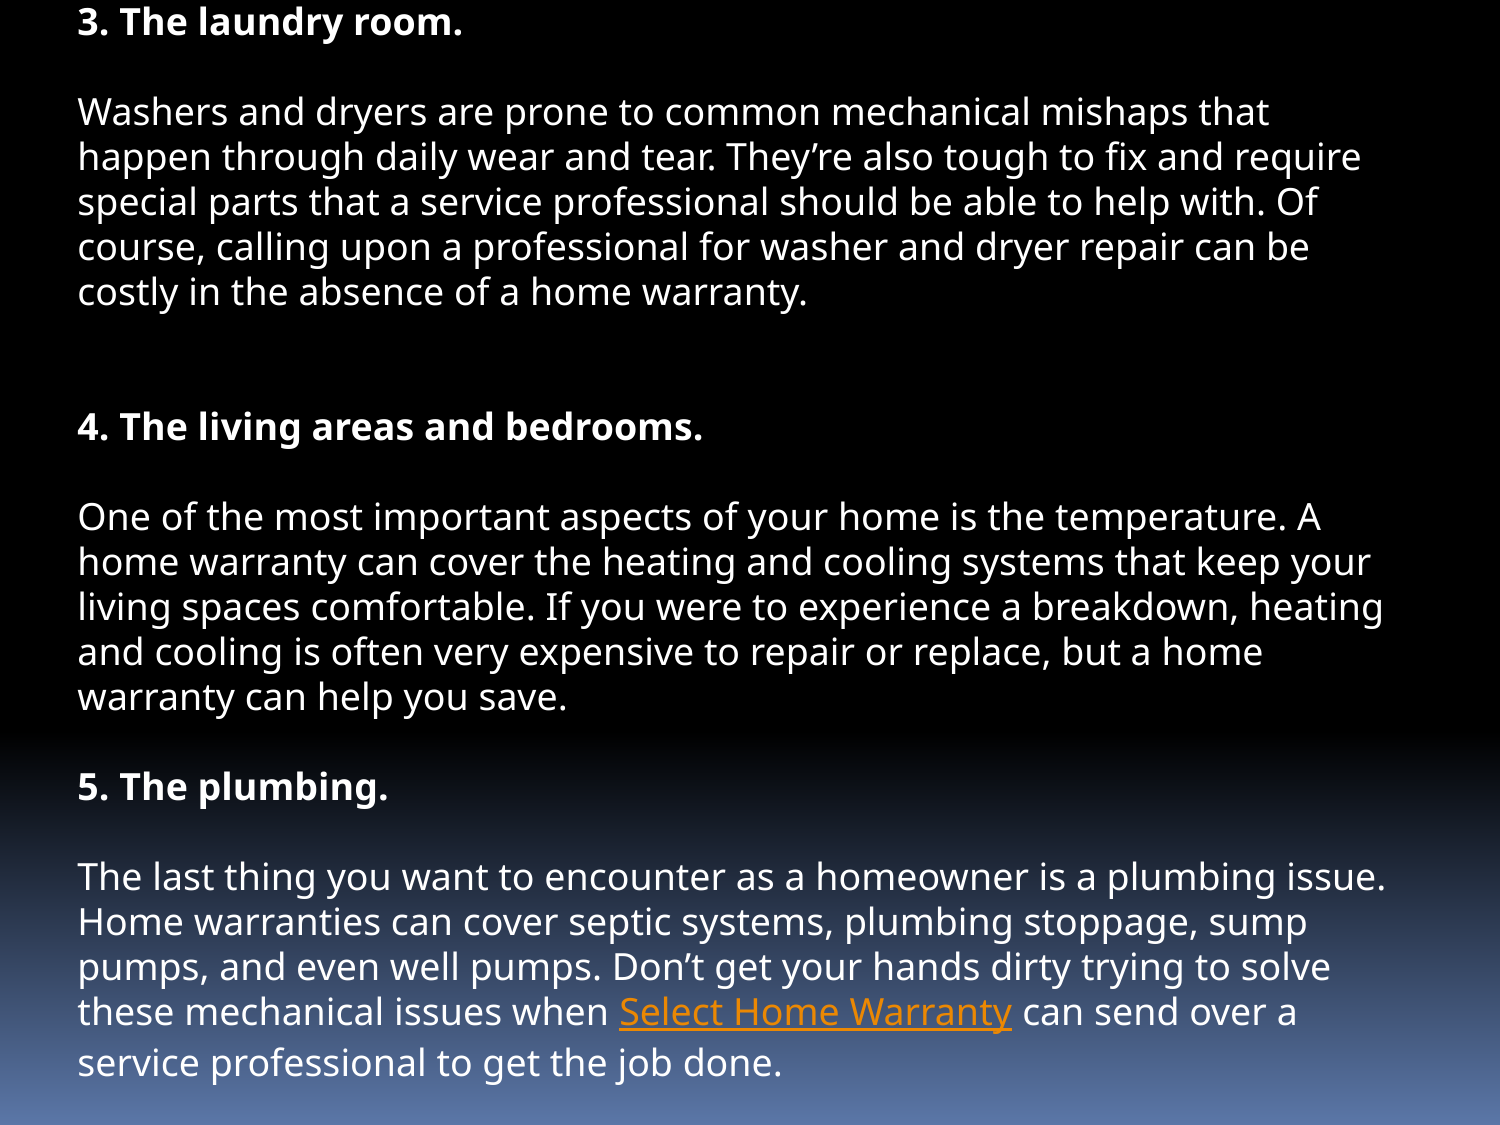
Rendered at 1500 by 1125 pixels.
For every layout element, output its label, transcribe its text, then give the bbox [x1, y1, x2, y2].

text_box 3. The laundry room. Washers and dryers are prone to common mechanical mishaps that happen through daily wear and tear. They’re also tough to fix and require special parts that a service professional should be able to help with. Of course, calling upon a professional for washer and dryer repair can be costly in the absence of a home warranty. 4. The living areas and bedrooms. One of the most important aspects of your home is the temperature. A home warranty can cover the heating and cooling systems that keep your living spaces comfortable. If you were to experience a breakdown, heating and cooling is often very expensive to repair or replace, but a home warranty can help you save. 5. The plumbing. The last thing you want to encounter as a homeowner is a plumbing issue. Home warranties can cover septic systems, plumbing stoppage, sump pumps, and even well pumps. Don’t get your hands dirty trying to solve these mechanical issues when Select Home Warranty can send over a service professional to get the job done. [62, 0, 1425, 1125]
